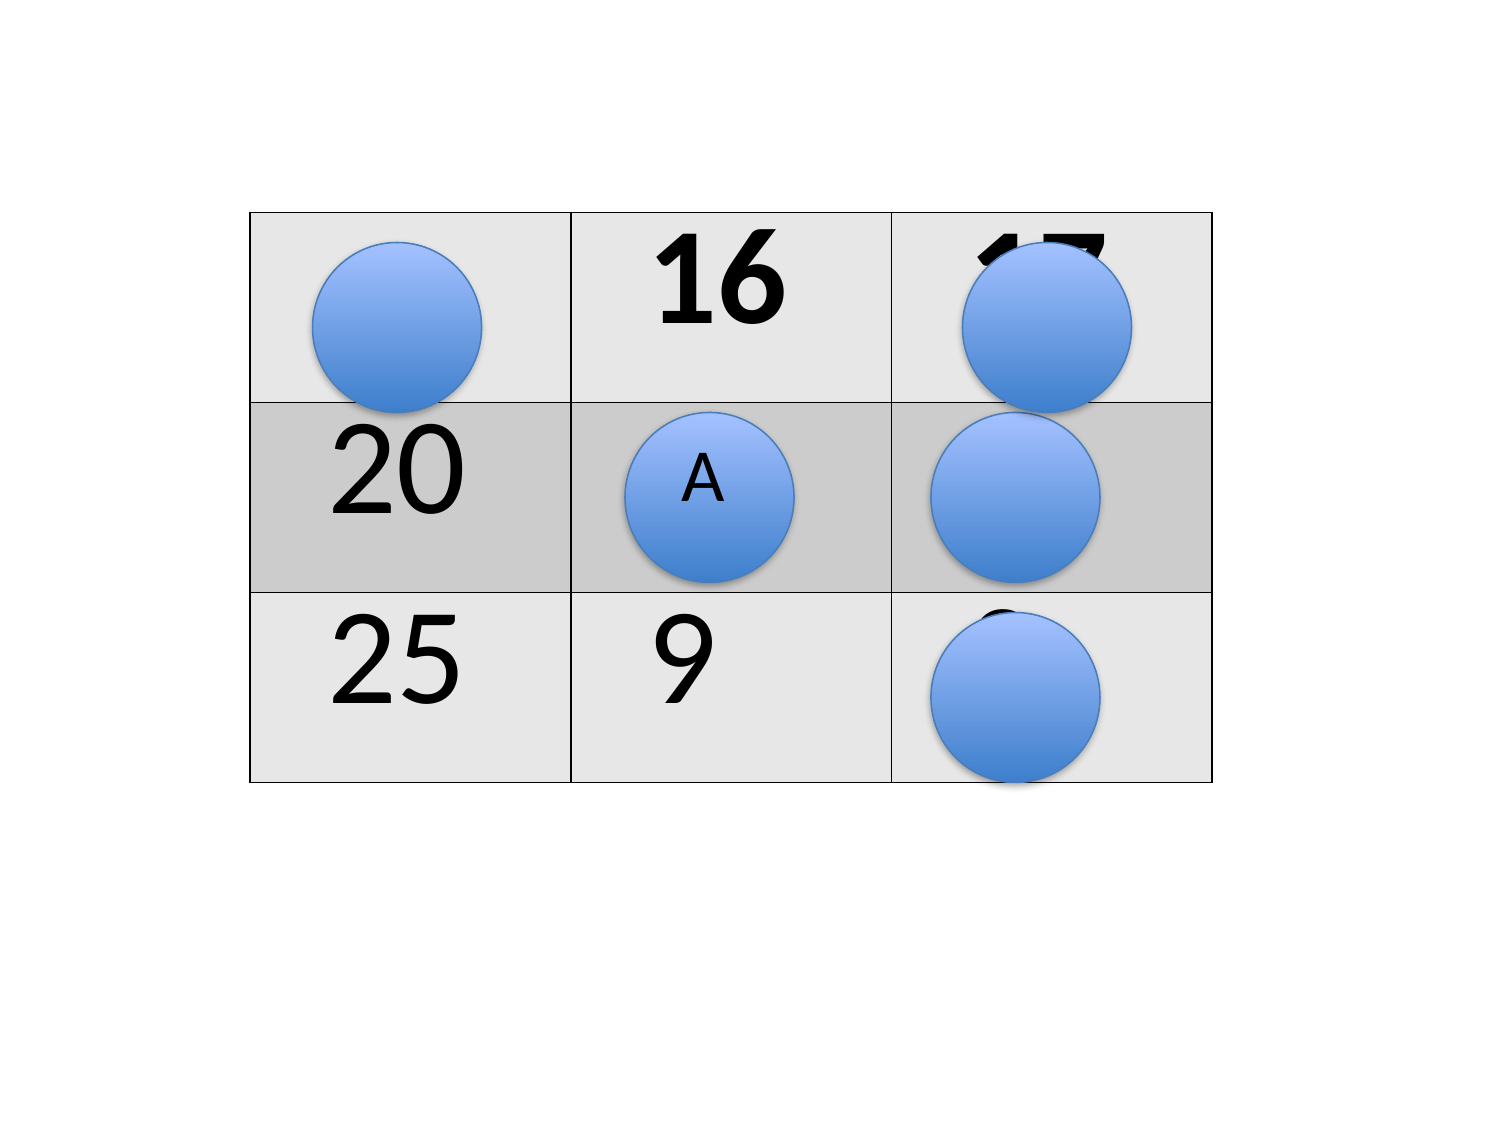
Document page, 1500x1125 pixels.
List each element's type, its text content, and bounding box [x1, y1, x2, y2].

text_box [930, 412, 1101, 584]
table_cell 8 [892, 593, 1211, 782]
table_cell 9 [572, 593, 891, 782]
table_cell 4 [572, 403, 891, 592]
table_header 16 [572, 213, 891, 402]
table_cell 3 [892, 403, 1211, 592]
table_header - [251, 213, 570, 402]
text_box [961, 241, 1133, 414]
text_box A [624, 411, 795, 584]
table_cell 25 [251, 593, 570, 782]
table_cell 20 [251, 403, 570, 592]
text_box [930, 611, 1101, 784]
text_box [311, 241, 483, 414]
table_header 17 [892, 213, 1211, 402]
